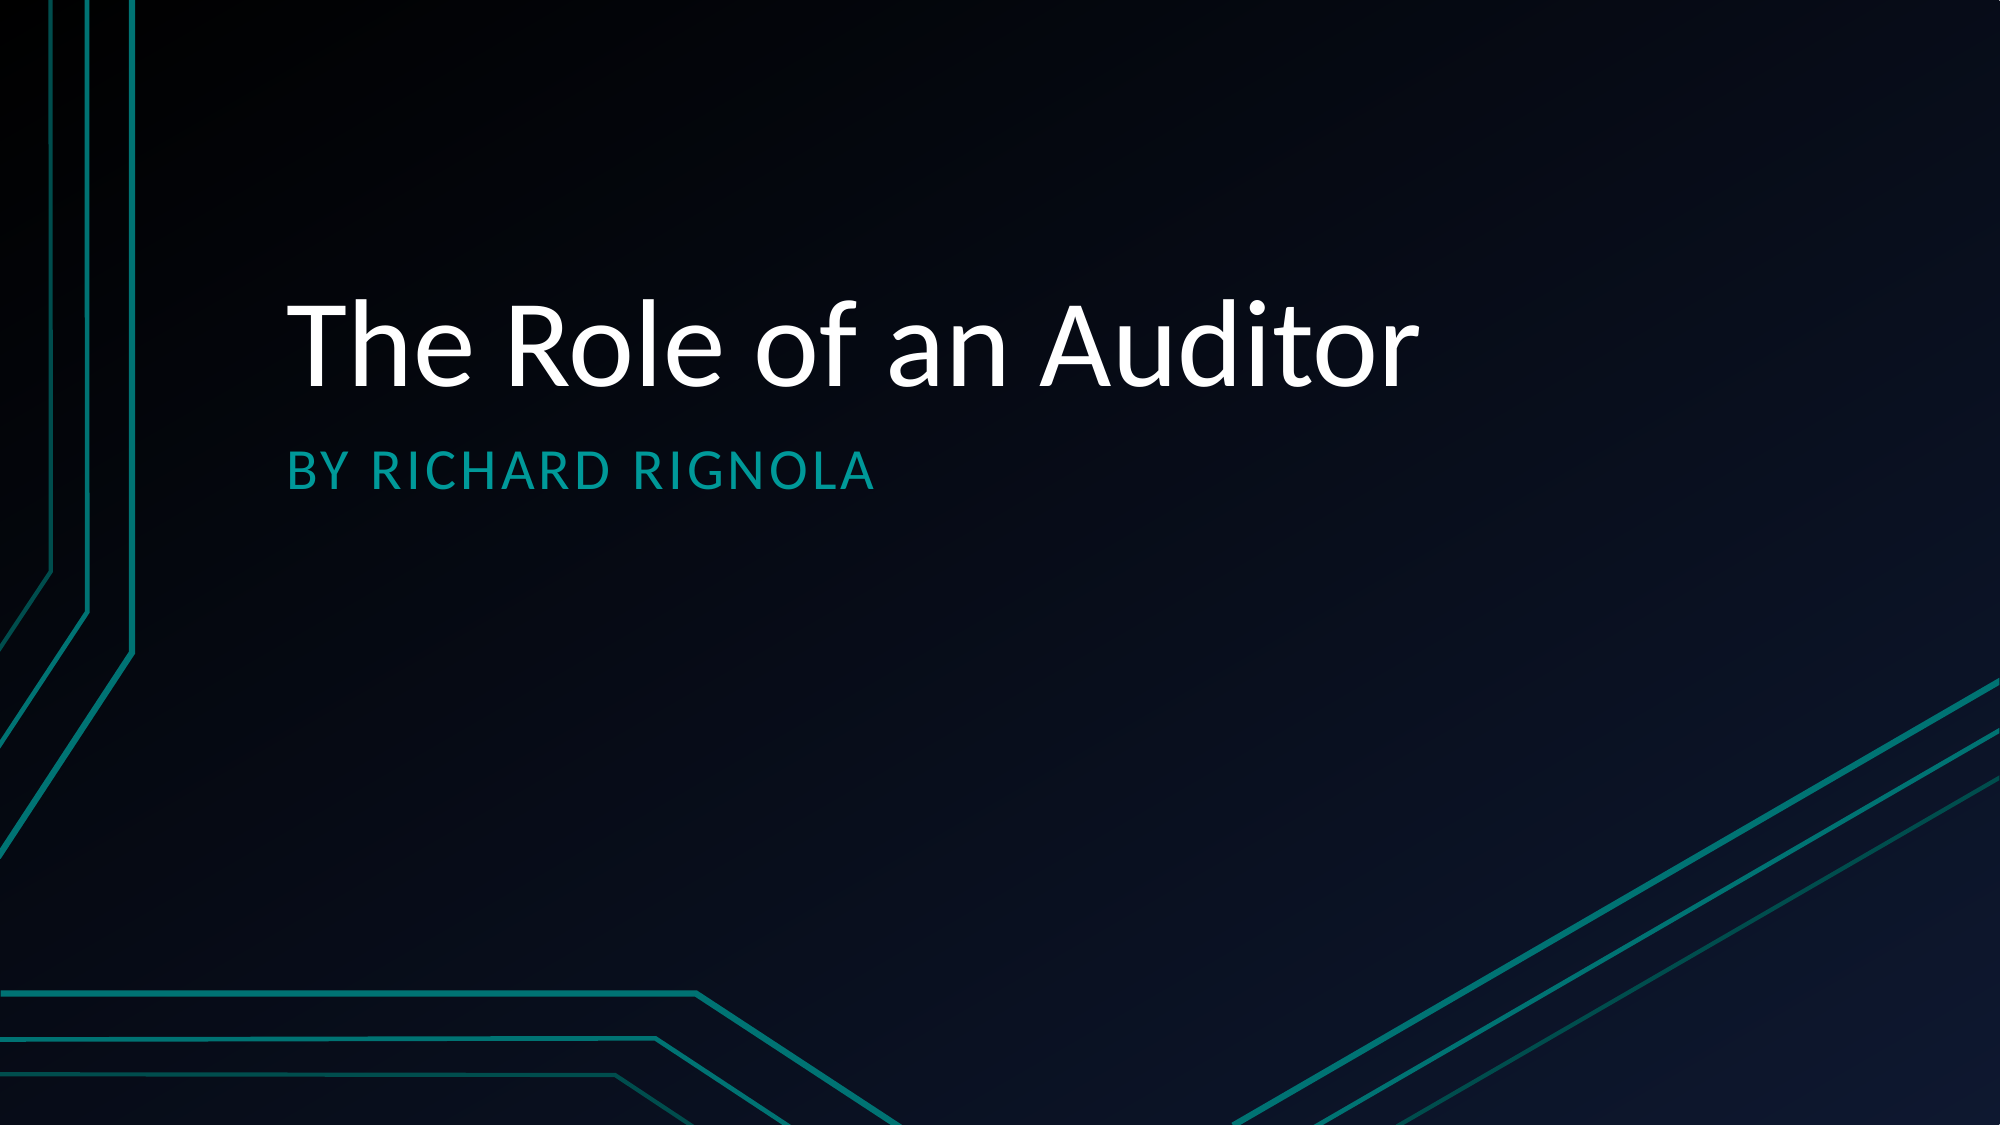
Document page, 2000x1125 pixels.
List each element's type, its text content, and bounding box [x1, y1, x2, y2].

subtitle By Richard rignola [266, 429, 1700, 717]
title The Role of an Auditor [266, 95, 1700, 424]
